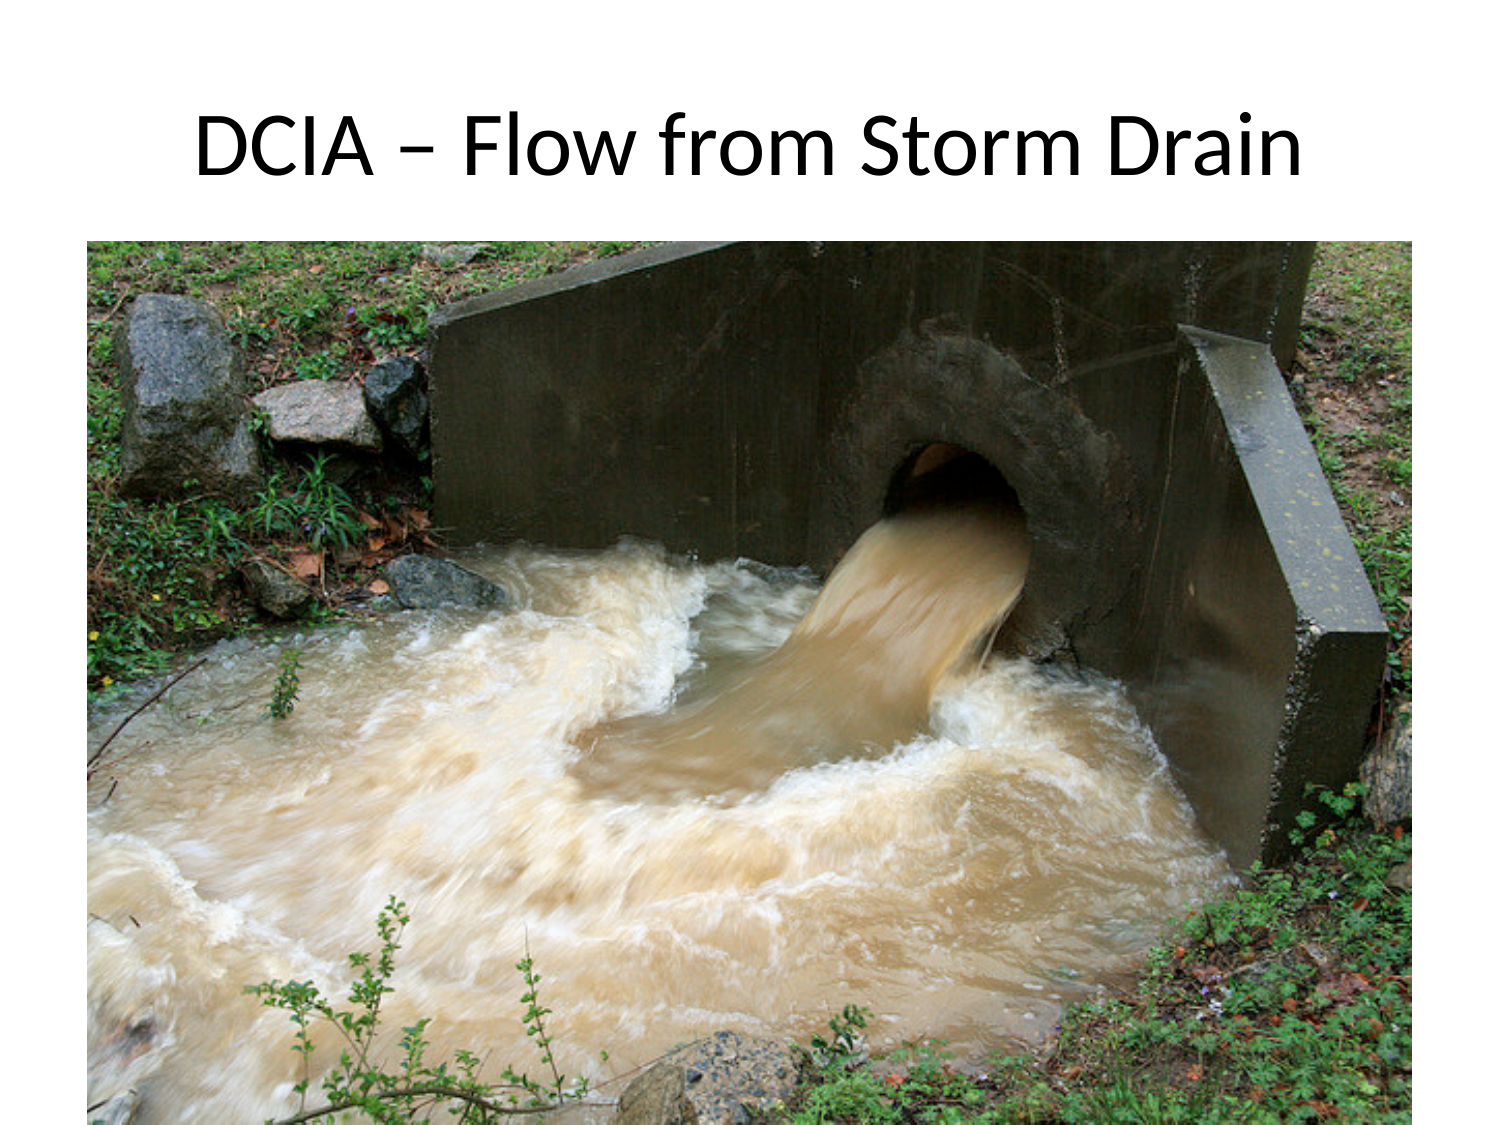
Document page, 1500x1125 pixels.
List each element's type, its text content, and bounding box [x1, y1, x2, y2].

picture [87, 241, 1413, 1125]
title DCIA – Flow from Storm Drain [75, 45, 1425, 233]
